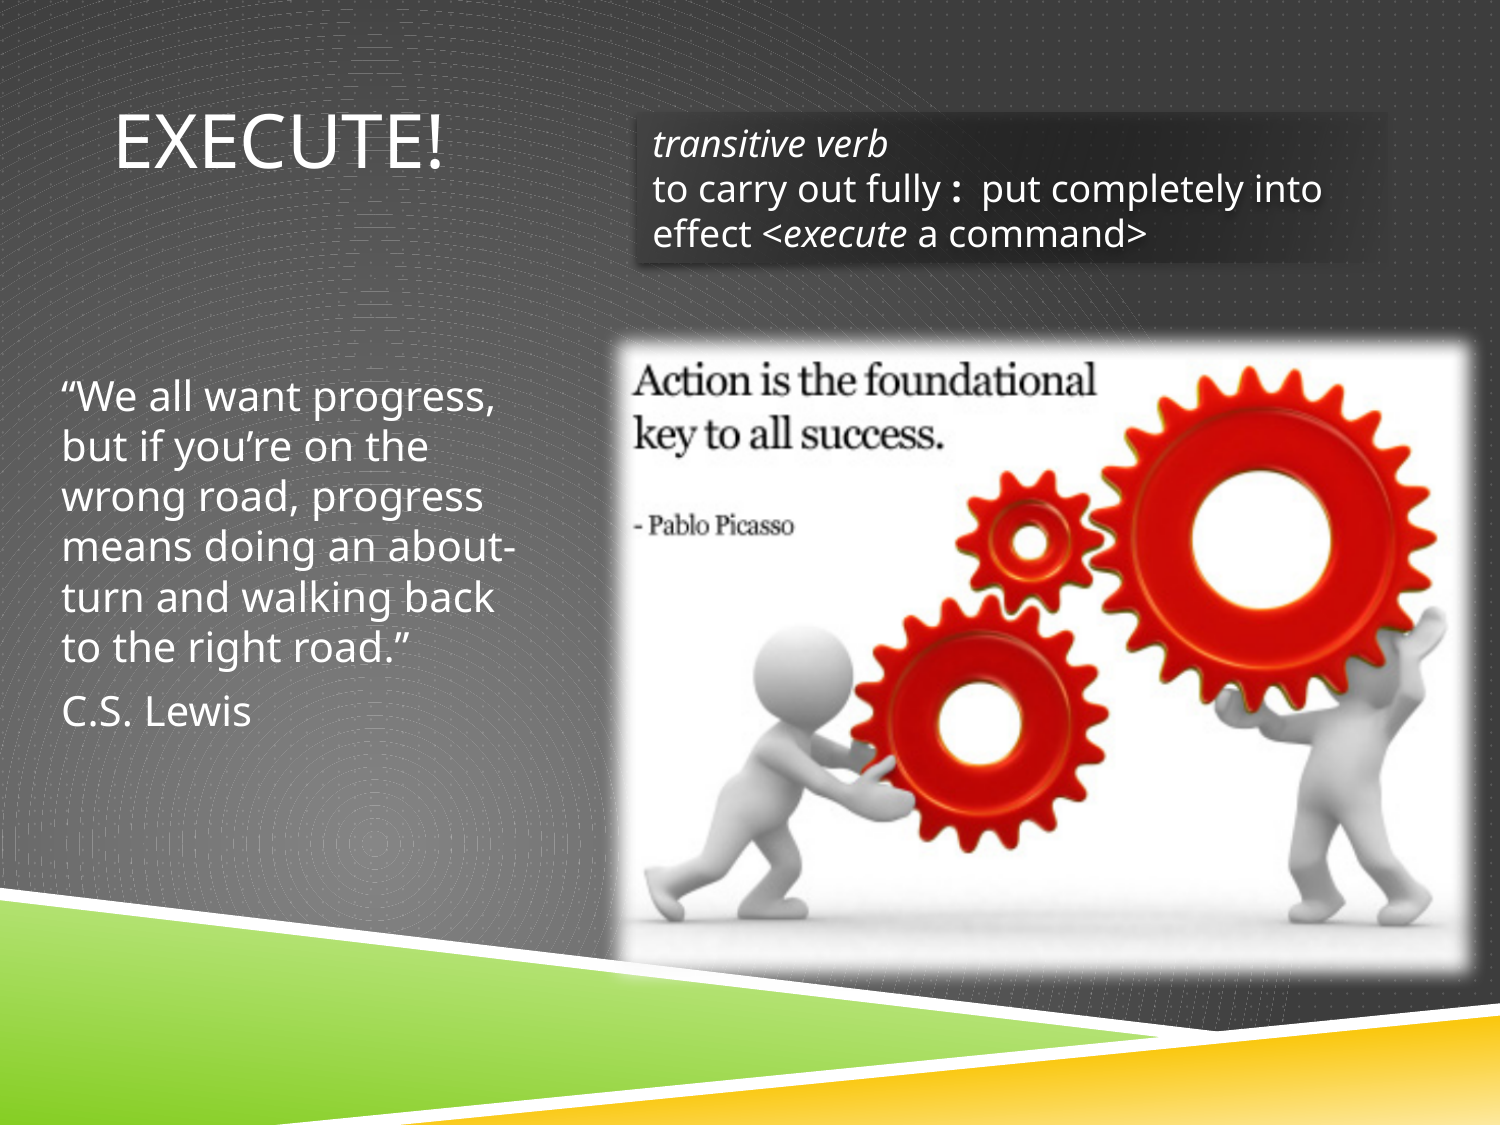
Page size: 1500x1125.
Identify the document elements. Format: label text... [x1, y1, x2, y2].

text_box transitive verb to carry out fully : put completely into effect <execute a command> [637, 112, 1388, 263]
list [599, 324, 1488, 991]
list “We all want progress, but if you’re on the wrong road, progress means doing an about-turn and walking back to the right road.” C.S. Lewis [50, 362, 538, 825]
title EXECUTE! [112, 45, 1388, 233]
